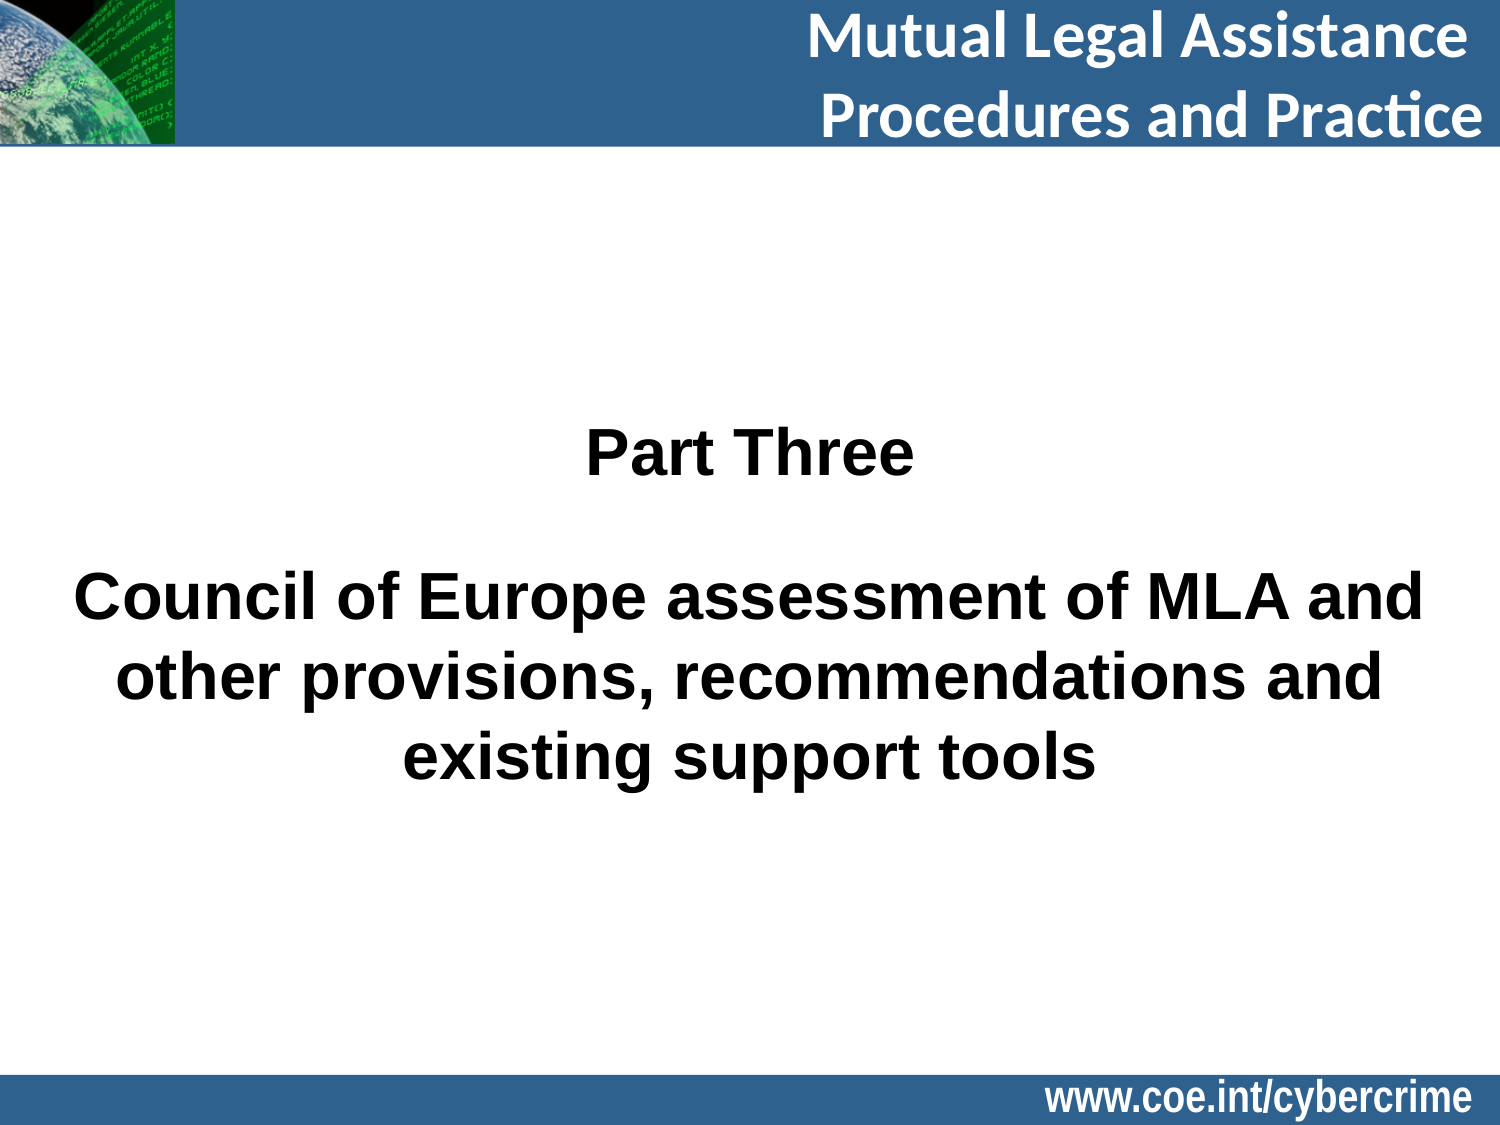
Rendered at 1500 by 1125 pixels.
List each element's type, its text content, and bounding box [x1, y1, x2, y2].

text_box [0, 1073, 1030, 1125]
text_box Mutual Legal Assistance Procedures and Practice [177, 0, 1500, 149]
text_box www.coe.int/cybercrime [1030, 1059, 1500, 1125]
text_box Part Three Council of Europe assessment of MLA and other provisions, recommendations and existing support tools [51, 417, 1450, 800]
picture [0, 0, 175, 144]
